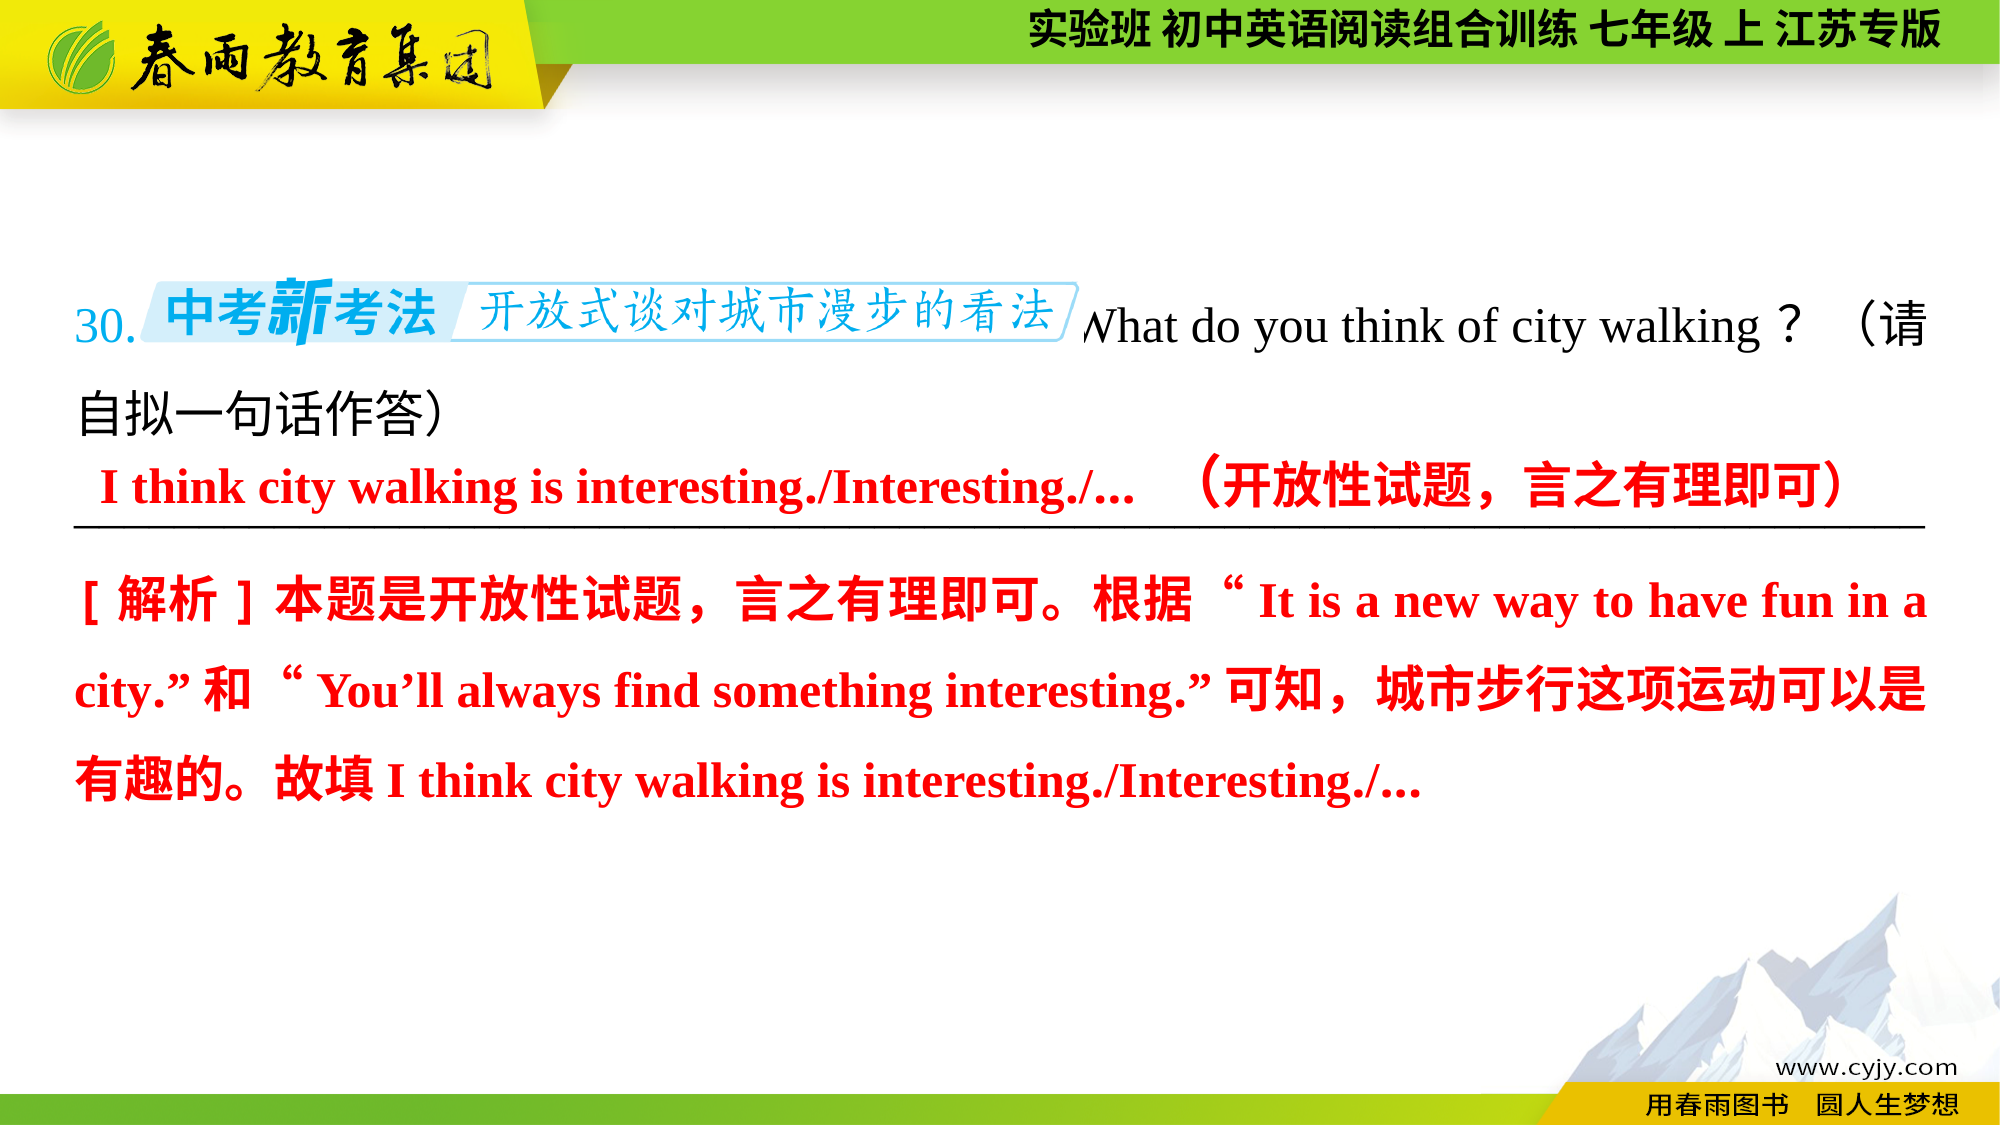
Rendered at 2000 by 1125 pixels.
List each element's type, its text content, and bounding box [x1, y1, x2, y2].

picture [0, 0, 2000, 1125]
text_box I think city walking is interesting./Interesting./... （开放性试题，言之有理即可） [84, 437, 1969, 523]
text_box [解析]本题是开放性试题，言之有理即可。根据“It is a new way to have fun in a city.”和“You’ll always find something interesting.”可知，城市步行这项运动可以是有趣的。故填I think city walking is interesting./Interesting./... [59, 530, 1944, 816]
list 30. What do you think of city walking？（请自拟一句话作答） __________________________________________________________________________ [59, 255, 1944, 530]
